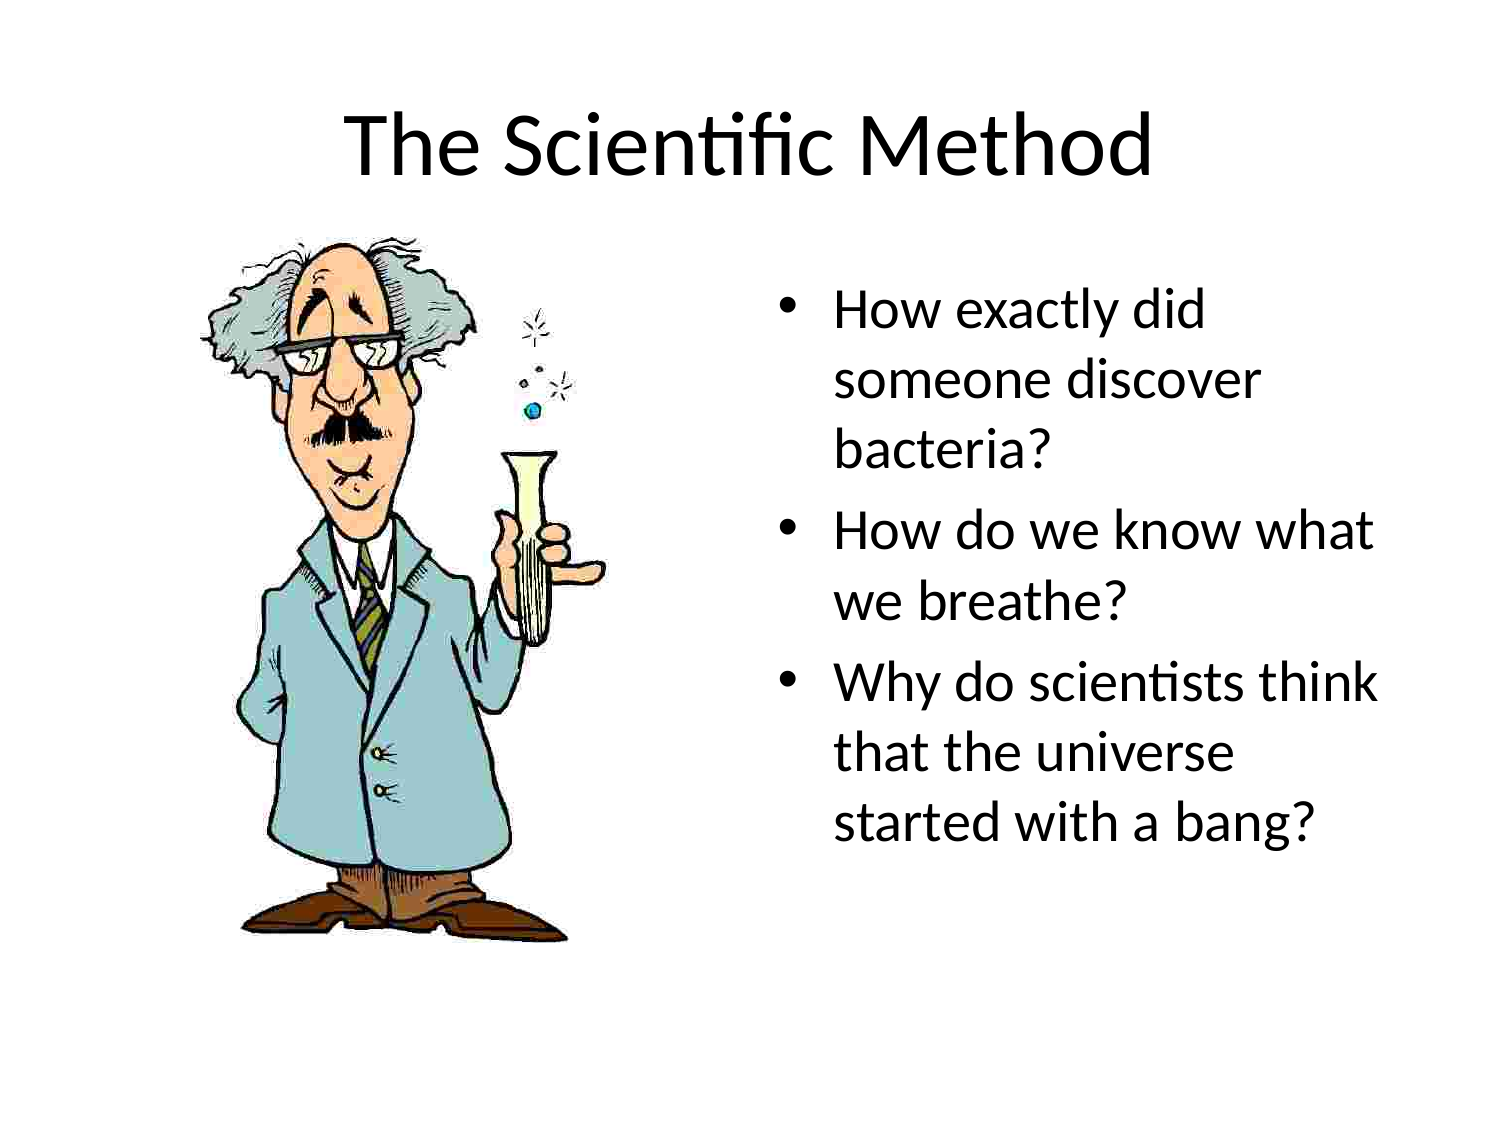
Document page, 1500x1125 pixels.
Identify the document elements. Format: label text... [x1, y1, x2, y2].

list How exactly did someone discover bacteria? How do we know what we breathe? Why do scientists think that the universe started with a bang? [762, 262, 1426, 1006]
title The Scientific Method [74, 44, 1426, 233]
picture [199, 237, 613, 943]
